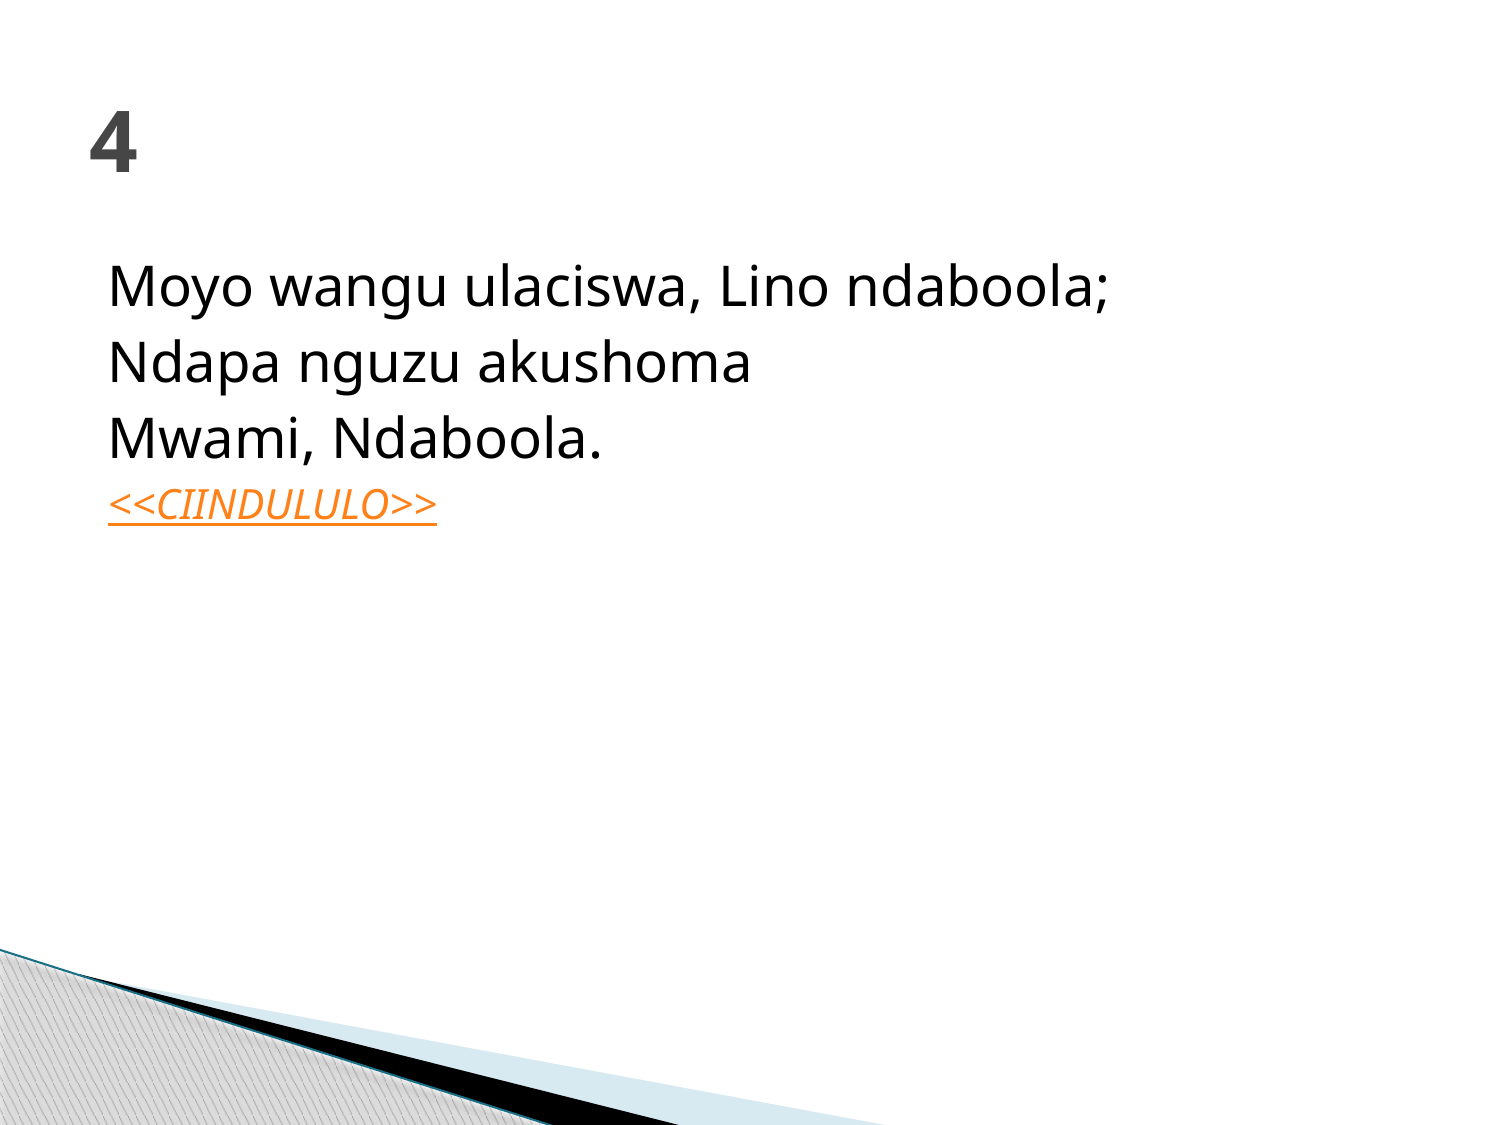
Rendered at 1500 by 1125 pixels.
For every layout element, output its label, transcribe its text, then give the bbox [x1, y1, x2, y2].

title 4 [75, 45, 1425, 233]
list Moyo wangu ulaciswa, Lino ndaboola; Ndapa nguzu akushoma Mwami, Ndaboola. <<CIINDULULO>> [75, 243, 1425, 986]
